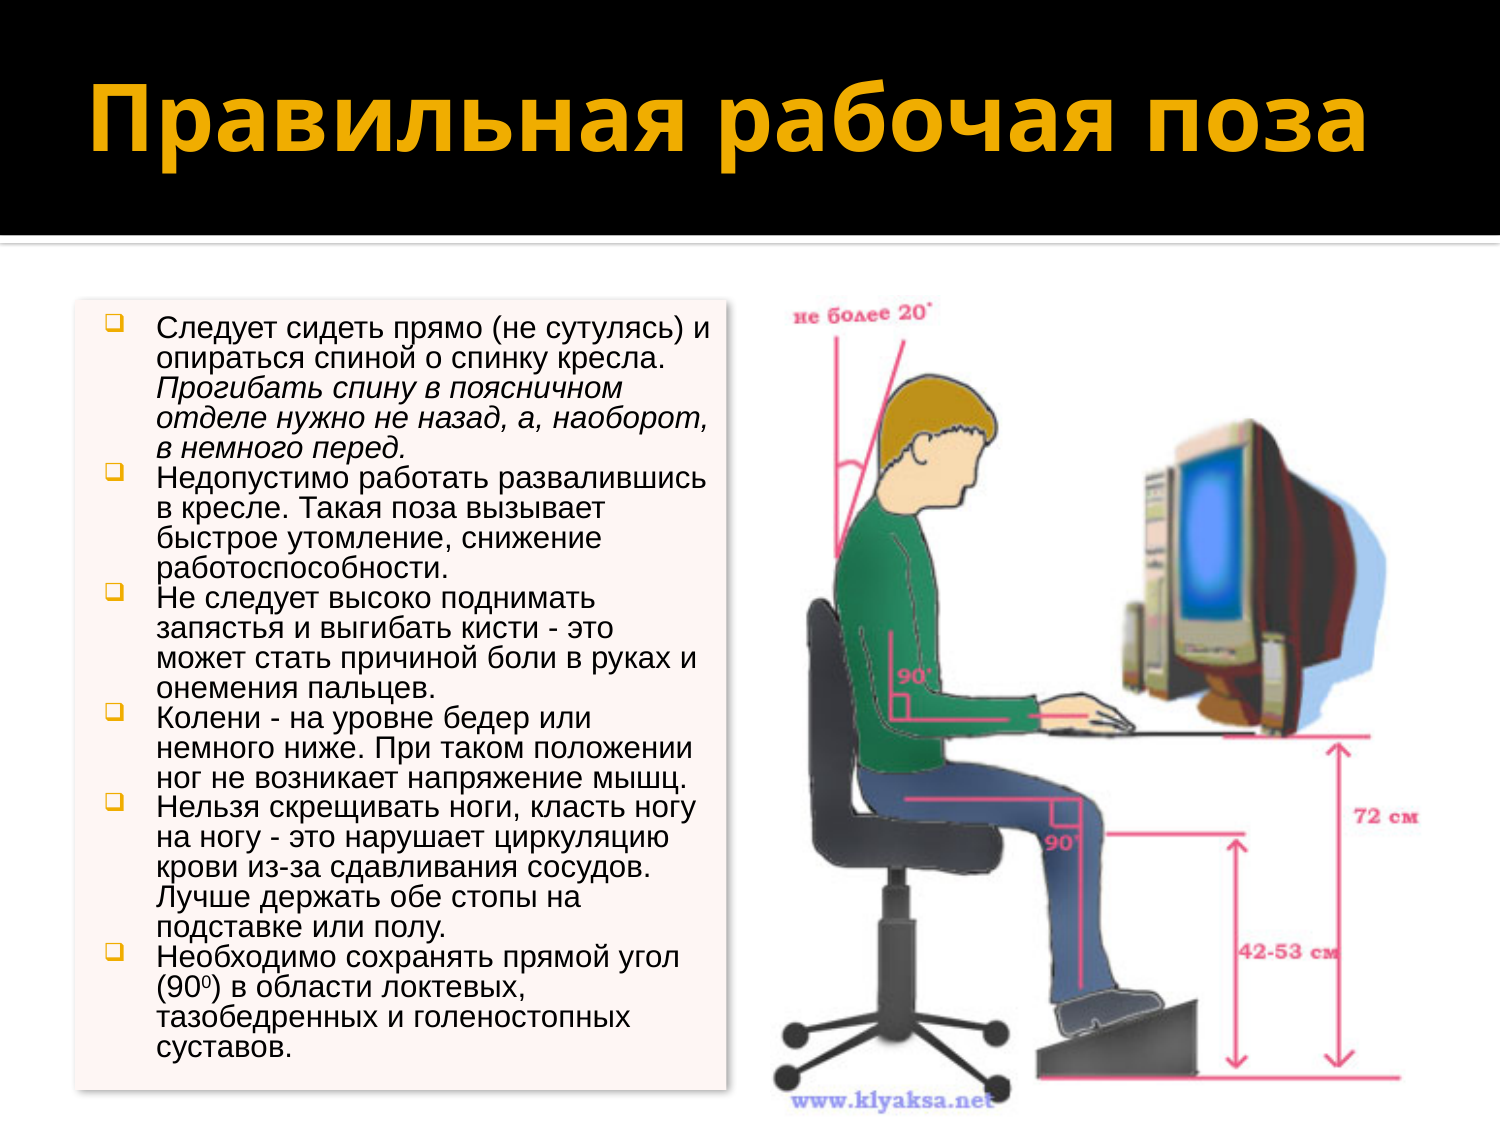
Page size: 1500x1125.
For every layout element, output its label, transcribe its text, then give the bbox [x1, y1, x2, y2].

picture [770, 295, 1431, 1118]
title Правильная рабочая поза [70, 46, 1421, 182]
list Следует сидеть прямо (не сутулясь) и опираться спиной о спинку кресла. Прогибать спину в поясничном отделе нужно не назад, а, наоборот, в немного перед. Недопустимо работать развалившись в кресле. Такая поза вызывает быстрое утомление, снижение работоспособности. Не следует высоко поднимать запястья и выгибать кисти - это может стать причиной боли в руках и онемения пальцев. Колени - на уровне бедер или немного ниже. При таком положении ног не возникает напряжение мышц. Нельзя скрещивать ноги, класть ногу на ногу - это нарушает циркуляцию крови из-за сдавливания сосудов. Лучше держать обе стопы на подставке или полу. Необходимо сохранять прямой угол (900) в области локтевых, тазобедренных и голеностопных суставов. [75, 299, 727, 1090]
